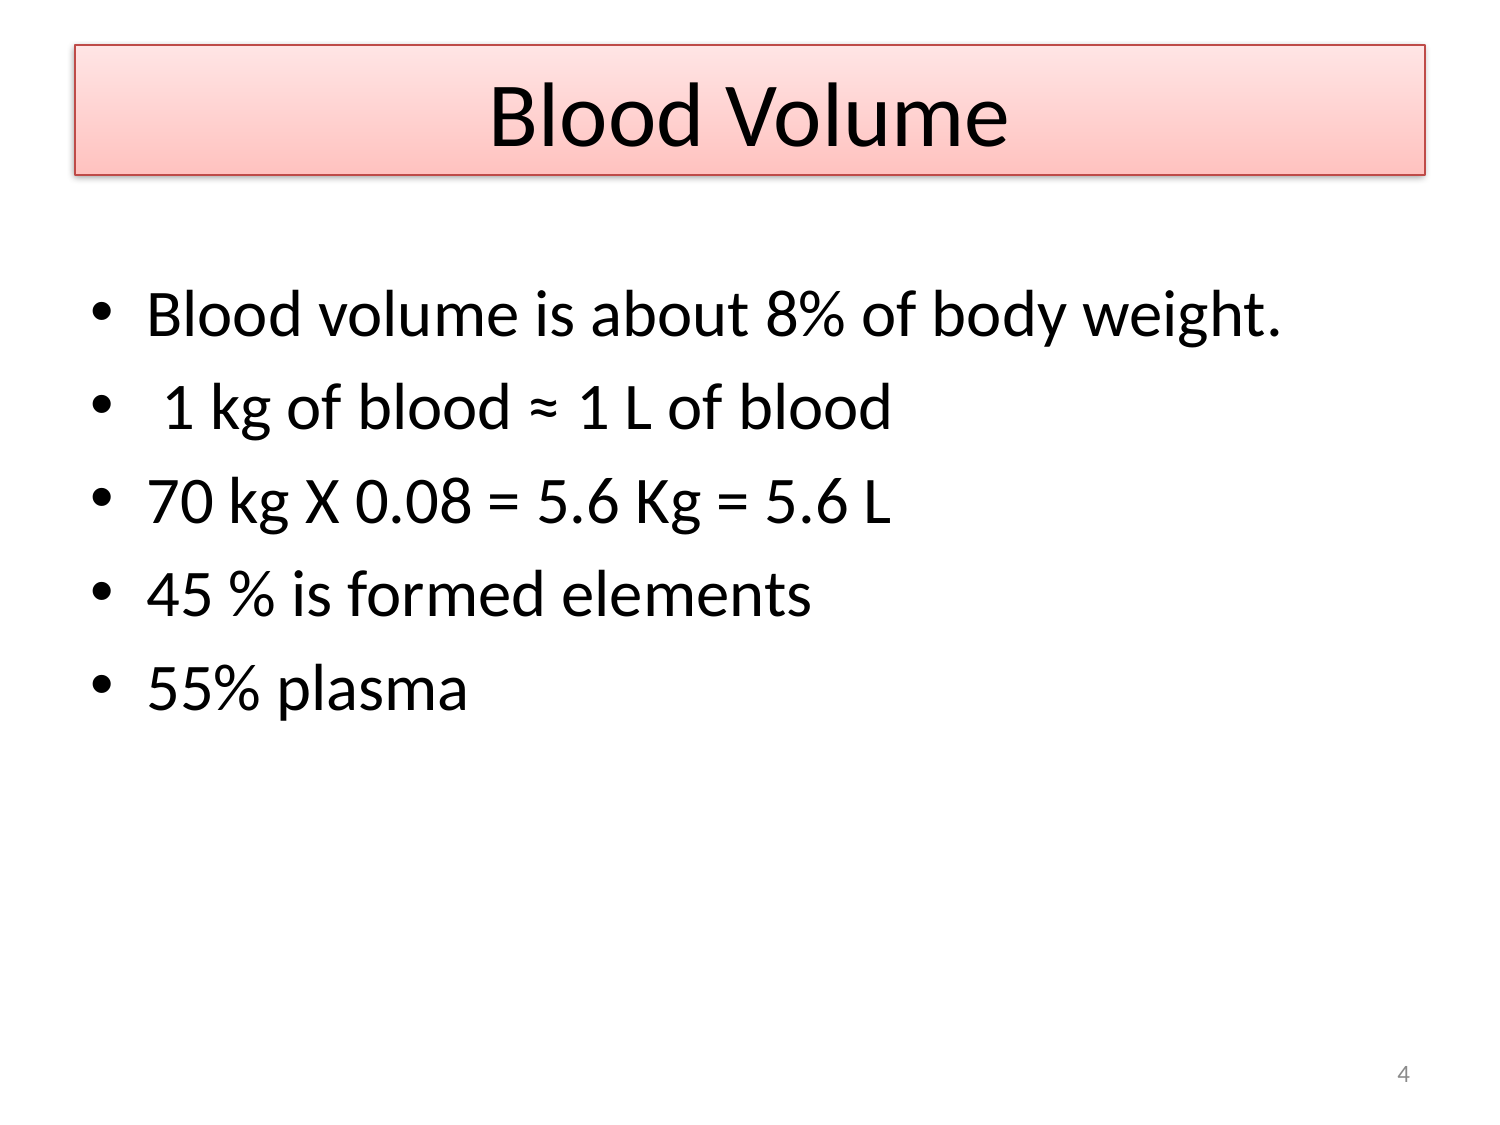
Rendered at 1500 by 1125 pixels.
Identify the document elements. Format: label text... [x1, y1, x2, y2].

title Blood Volume [74, 44, 1426, 176]
list Blood volume is about 8% of body weight. 1 kg of blood ≈ 1 L of blood 70 kg X 0.08 = 5.6 Kg = 5.6 L 45 % is formed elements 55% plasma [75, 262, 1425, 1005]
slide_number 4 [1074, 1042, 1425, 1103]
